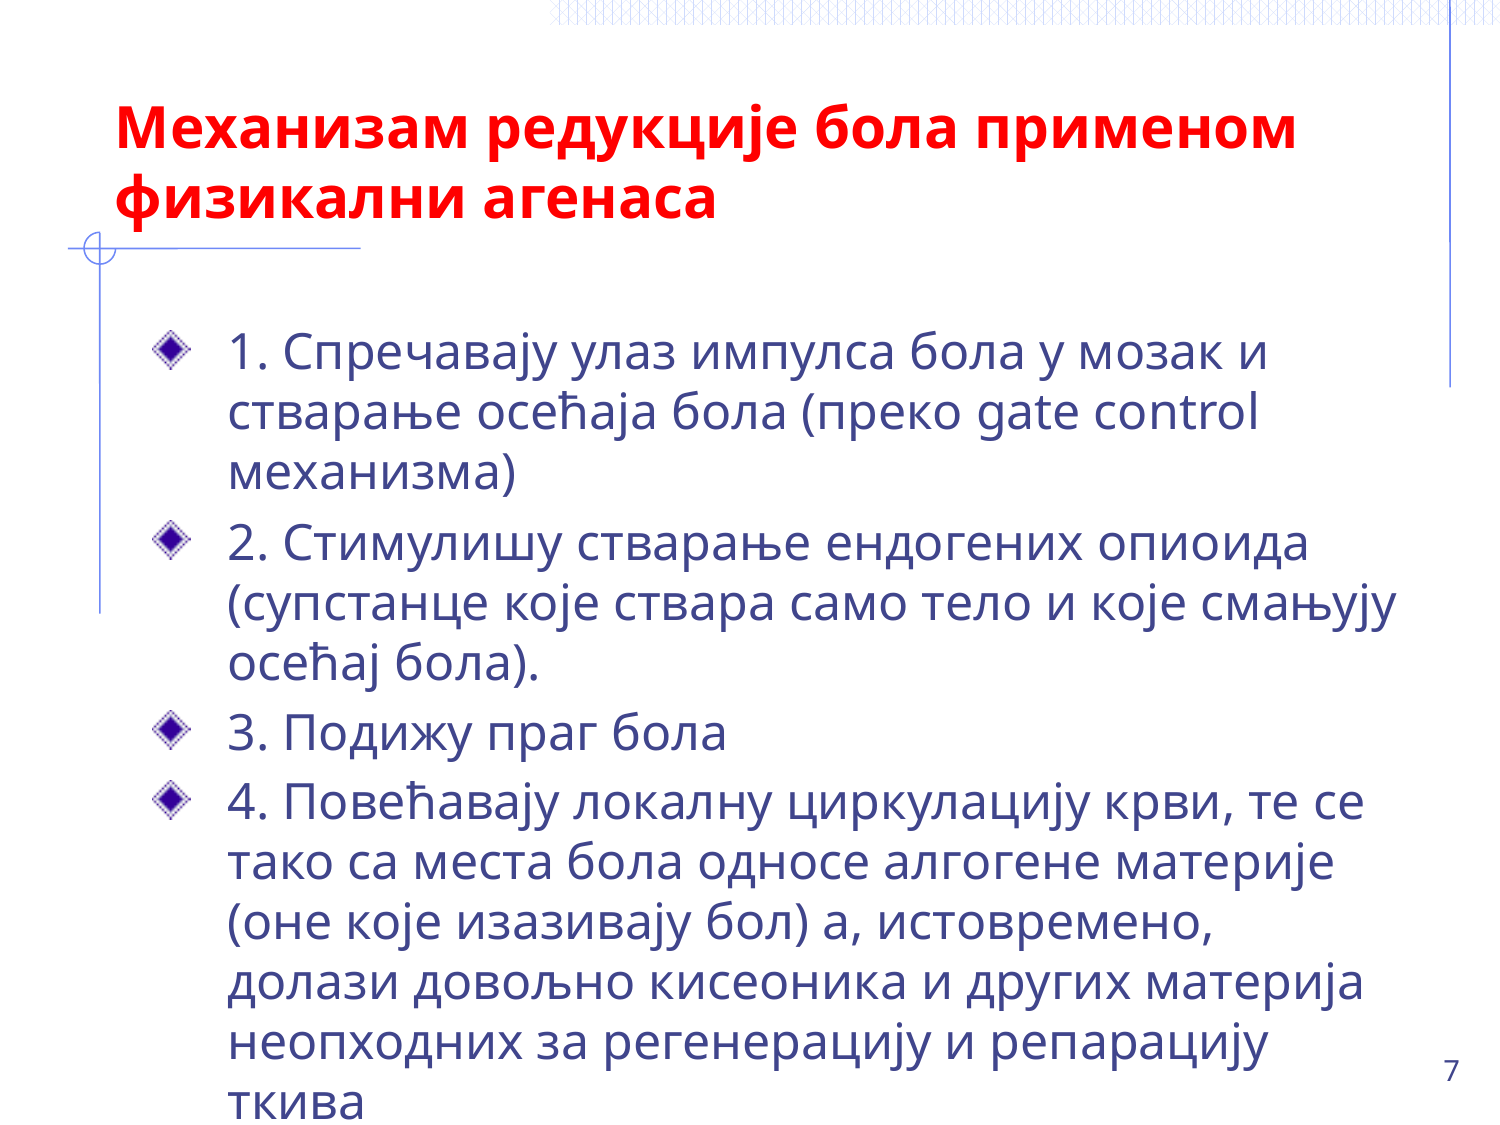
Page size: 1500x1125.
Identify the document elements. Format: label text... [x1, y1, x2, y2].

slide_number 7 [1162, 1025, 1475, 1100]
list 1. Спречавају улаз импулса бола у мозак и стварање осећаја бола (преко gate control механизма) 2. Стимулишу стварање ендогених опиоида (супстанце које ствара само тело и које смањују осећај бола). 3. Подижу праг бола 4. Повећавају локалну циркулацију крви, те се тако са места бола односе алгогене материје (оне које изазивају бол) а, истовремено, долази довољно кисеоника и других материја неопходних за регенерацију и репарацију ткива [137, 312, 1413, 988]
title Механизам редукције бола применом физикални агенаса [99, 49, 1376, 238]
picture [152, 780, 191, 820]
picture [152, 330, 191, 370]
picture [152, 520, 191, 560]
picture [152, 710, 191, 750]
